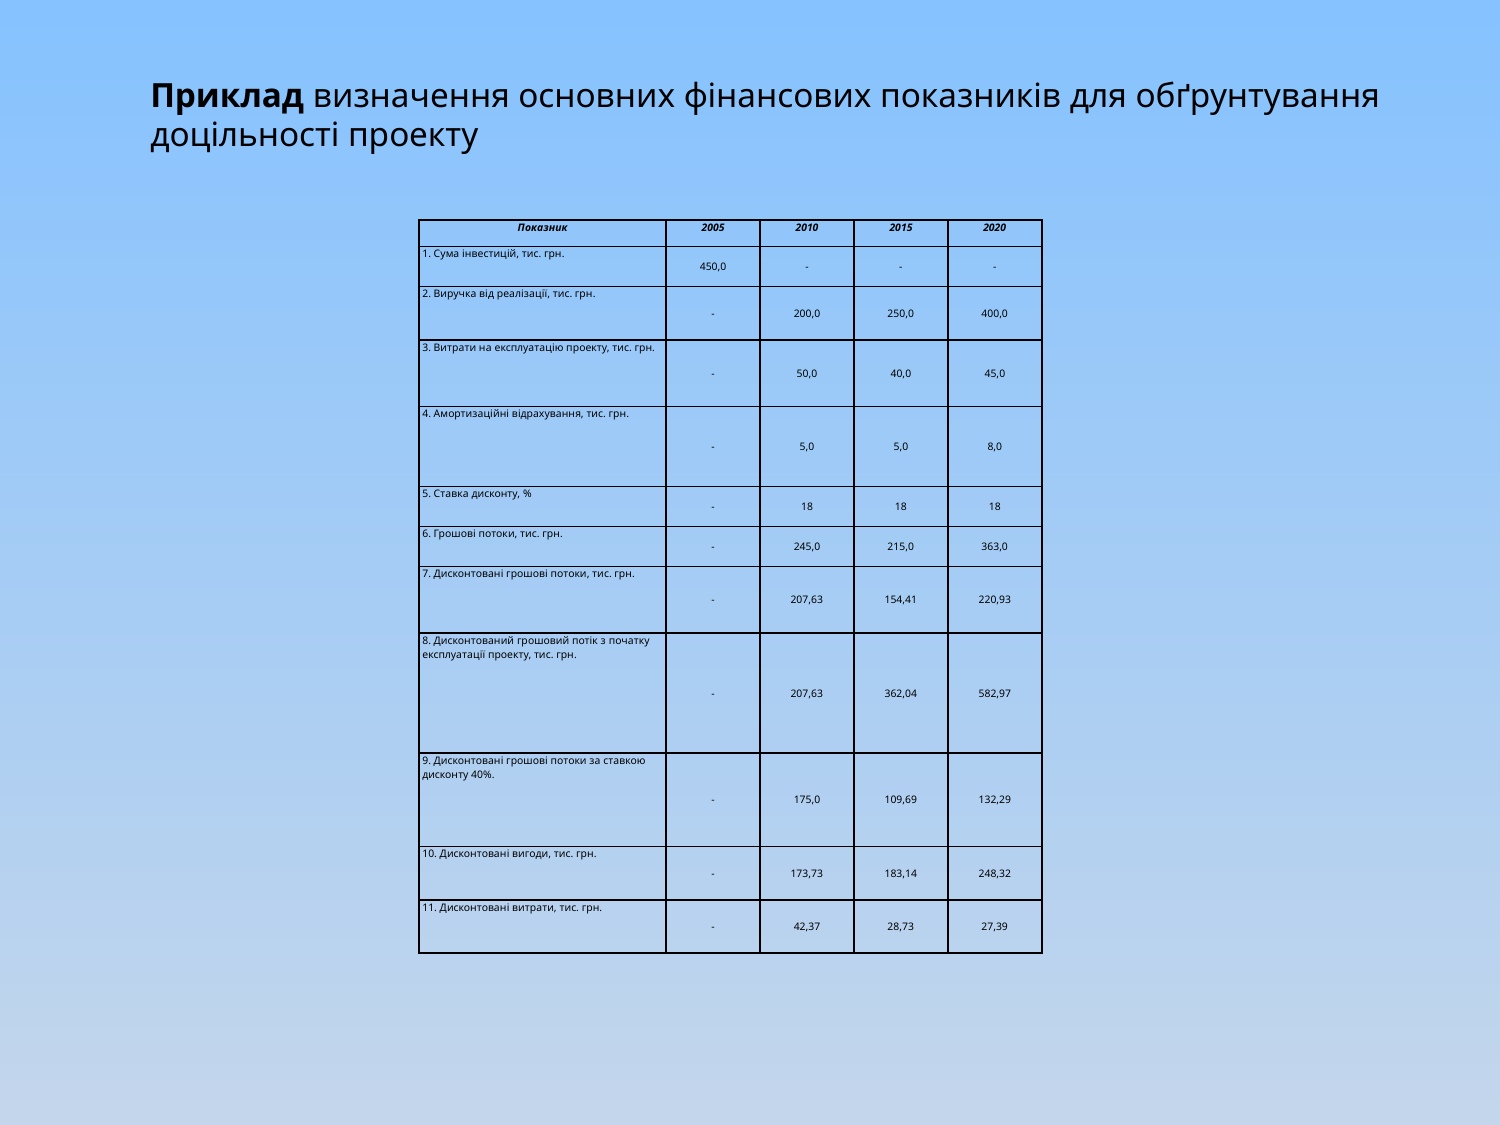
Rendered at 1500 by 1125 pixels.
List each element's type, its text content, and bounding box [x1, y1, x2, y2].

table_cell - [667, 901, 759, 952]
table_cell - [667, 407, 759, 486]
table_cell 175,0 [761, 754, 853, 846]
table_cell 582,97 [949, 634, 1041, 752]
table_cell - [667, 487, 759, 526]
table_cell 2. Виручка від реалізації, тис. грн. [420, 287, 665, 339]
table_cell 1. Сума інвестицій, тис. грн. [420, 247, 665, 286]
table_cell 173,73 [761, 847, 853, 899]
text_box Приклад визначення основних фінансових показників для обґрунтування доцільності проекту [135, 66, 1435, 161]
table_cell - [667, 287, 759, 339]
table_cell - [667, 754, 759, 846]
table_cell 3. Витрати на експлуатацію проекту, тис. грн. [420, 341, 665, 406]
table_cell 18 [855, 487, 947, 526]
table_cell 362,04 [855, 634, 947, 752]
table_cell 200,0 [761, 287, 853, 339]
table_cell - [667, 847, 759, 899]
table_cell 50,0 [761, 341, 853, 406]
table_cell 5. Ставка дисконту, % [420, 487, 665, 526]
table_cell 45,0 [949, 341, 1041, 406]
table_cell 363,0 [949, 527, 1041, 566]
table_cell - [761, 247, 853, 286]
table_cell 40,0 [855, 341, 947, 406]
table_cell 8. Дисконтований грошовий потік з початку експлуатації проекту, тис. грн. [420, 634, 665, 752]
table_cell 9. Дисконтовані грошові потоки за ставкою дисконту 40%. [420, 754, 665, 846]
table_cell 215,0 [855, 527, 947, 566]
table_header 2015 [855, 221, 947, 246]
table_cell 248,32 [949, 847, 1041, 899]
table_header 2020 [949, 221, 1041, 246]
table_header 2010 [761, 221, 853, 246]
table_cell 154,41 [855, 567, 947, 632]
table_cell - [667, 567, 759, 632]
table_cell 42,37 [761, 901, 853, 952]
table_cell 450,0 [667, 247, 759, 286]
table_header 2005 [667, 221, 759, 246]
table_cell - [855, 247, 947, 286]
table_cell 5,0 [761, 407, 853, 486]
table_cell - [667, 527, 759, 566]
table_cell 109,69 [855, 754, 947, 846]
table_header Показник [420, 221, 665, 246]
table_cell 220,93 [949, 567, 1041, 632]
table_cell 132,29 [949, 754, 1041, 846]
table_cell 183,14 [855, 847, 947, 899]
table_cell 245,0 [761, 527, 853, 566]
table_cell - [949, 247, 1041, 286]
table_cell 207,63 [761, 634, 853, 752]
table_cell - [667, 341, 759, 406]
table_cell 7. Дисконтовані грошові потоки, тис. грн. [420, 567, 665, 632]
table_cell 18 [949, 487, 1041, 526]
table_cell 10. Дисконтовані вигоди, тис. грн. [420, 847, 665, 899]
table_cell 6. Грошові потоки, тис. грн. [420, 527, 665, 566]
table_cell 11. Дисконтовані витрати, тис. грн. [420, 901, 665, 952]
table_cell 27,39 [949, 901, 1041, 952]
table_cell 207,63 [761, 567, 853, 632]
table_cell - [667, 634, 759, 752]
table_cell 8,0 [949, 407, 1041, 486]
table_cell 250,0 [855, 287, 947, 339]
table_cell 5,0 [855, 407, 947, 486]
table_cell 18 [761, 487, 853, 526]
table_cell 28,73 [855, 901, 947, 952]
table_cell 4. Амортизаційні відрахування, тис. грн. [420, 407, 665, 486]
table_cell 400,0 [949, 287, 1041, 339]
